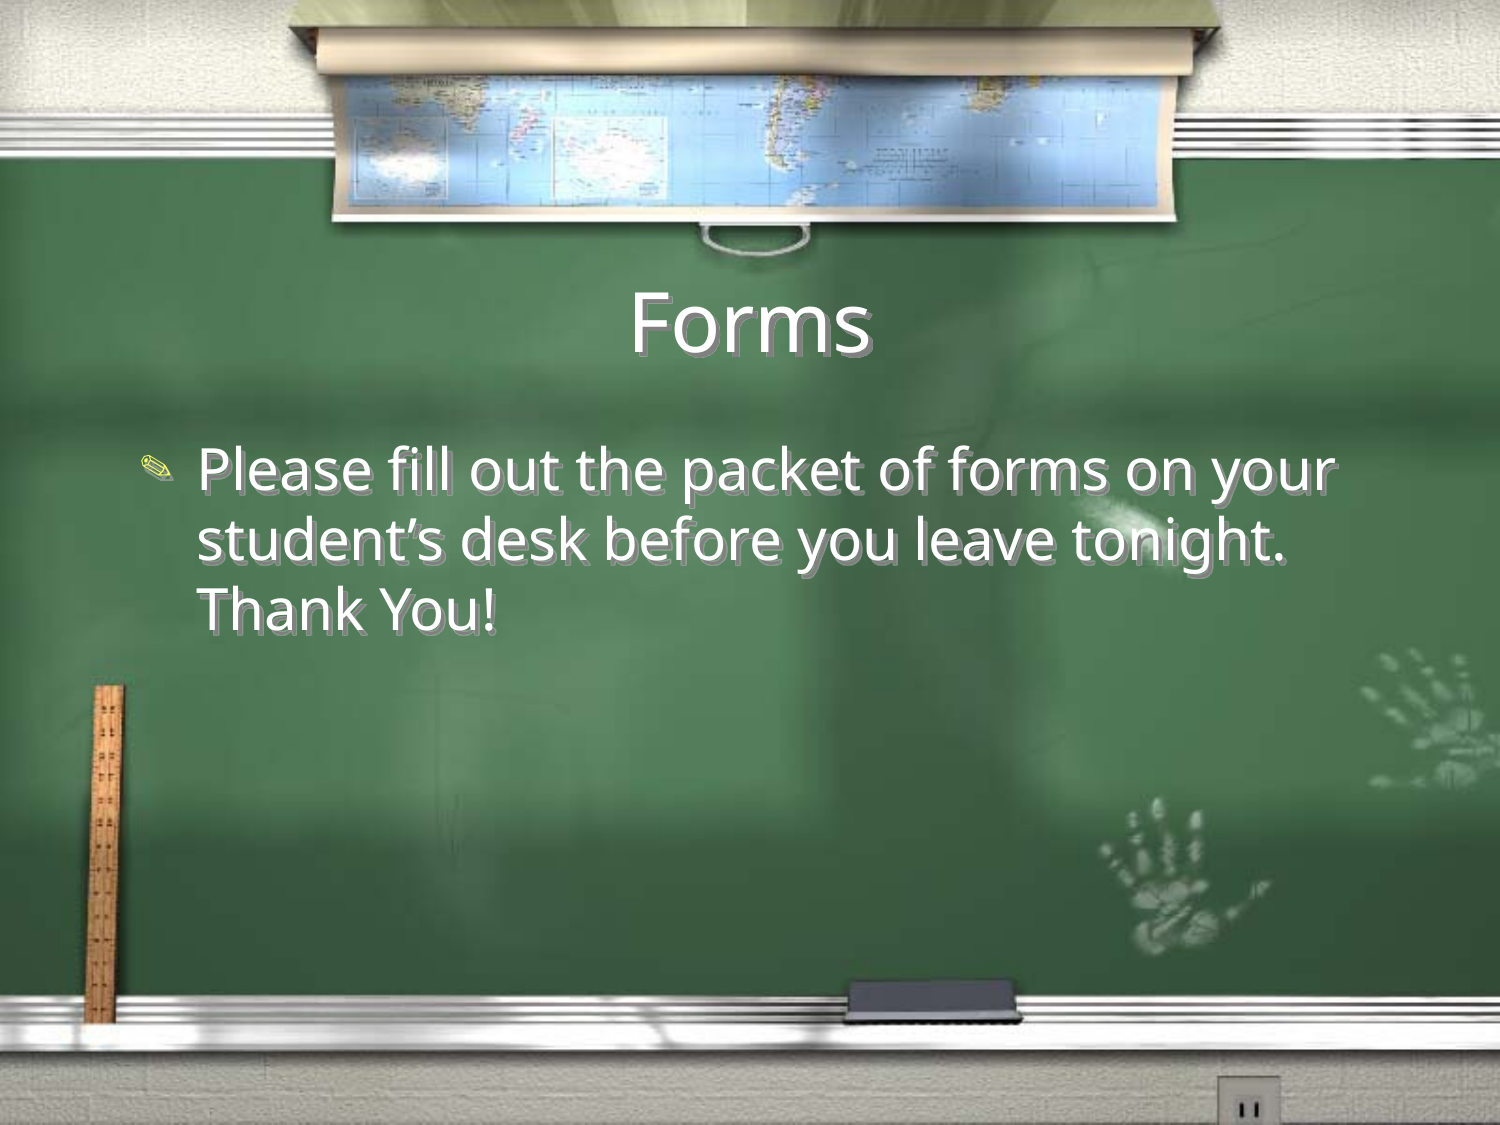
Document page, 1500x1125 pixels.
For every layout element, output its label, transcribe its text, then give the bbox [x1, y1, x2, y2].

picture [0, 0, 1500, 1125]
title Forms [112, 224, 1388, 413]
list Please fill out the packet of forms on your student’s desk before you leave tonight. Thank You! [124, 424, 1388, 1001]
